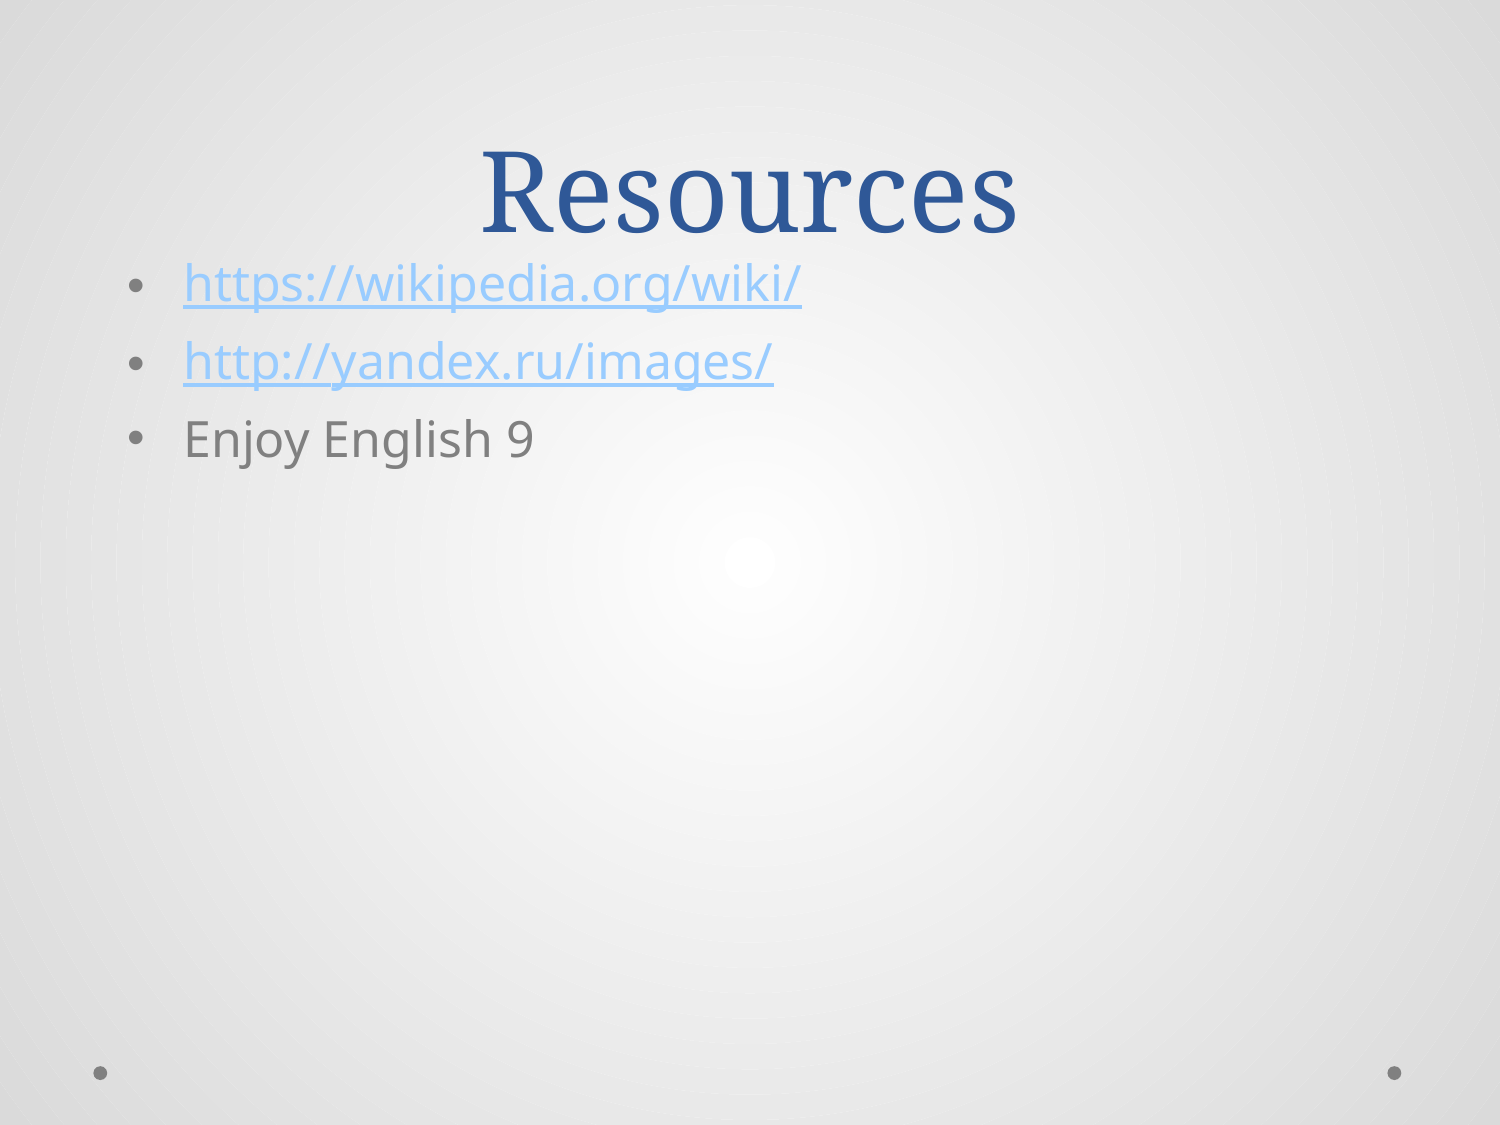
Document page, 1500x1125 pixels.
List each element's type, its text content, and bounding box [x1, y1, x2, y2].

title Resources [75, 0, 1425, 263]
list https://wikipedia.org/wiki/ http://yandex.ru/images/ Enjoy English 9 [112, 243, 1463, 986]
